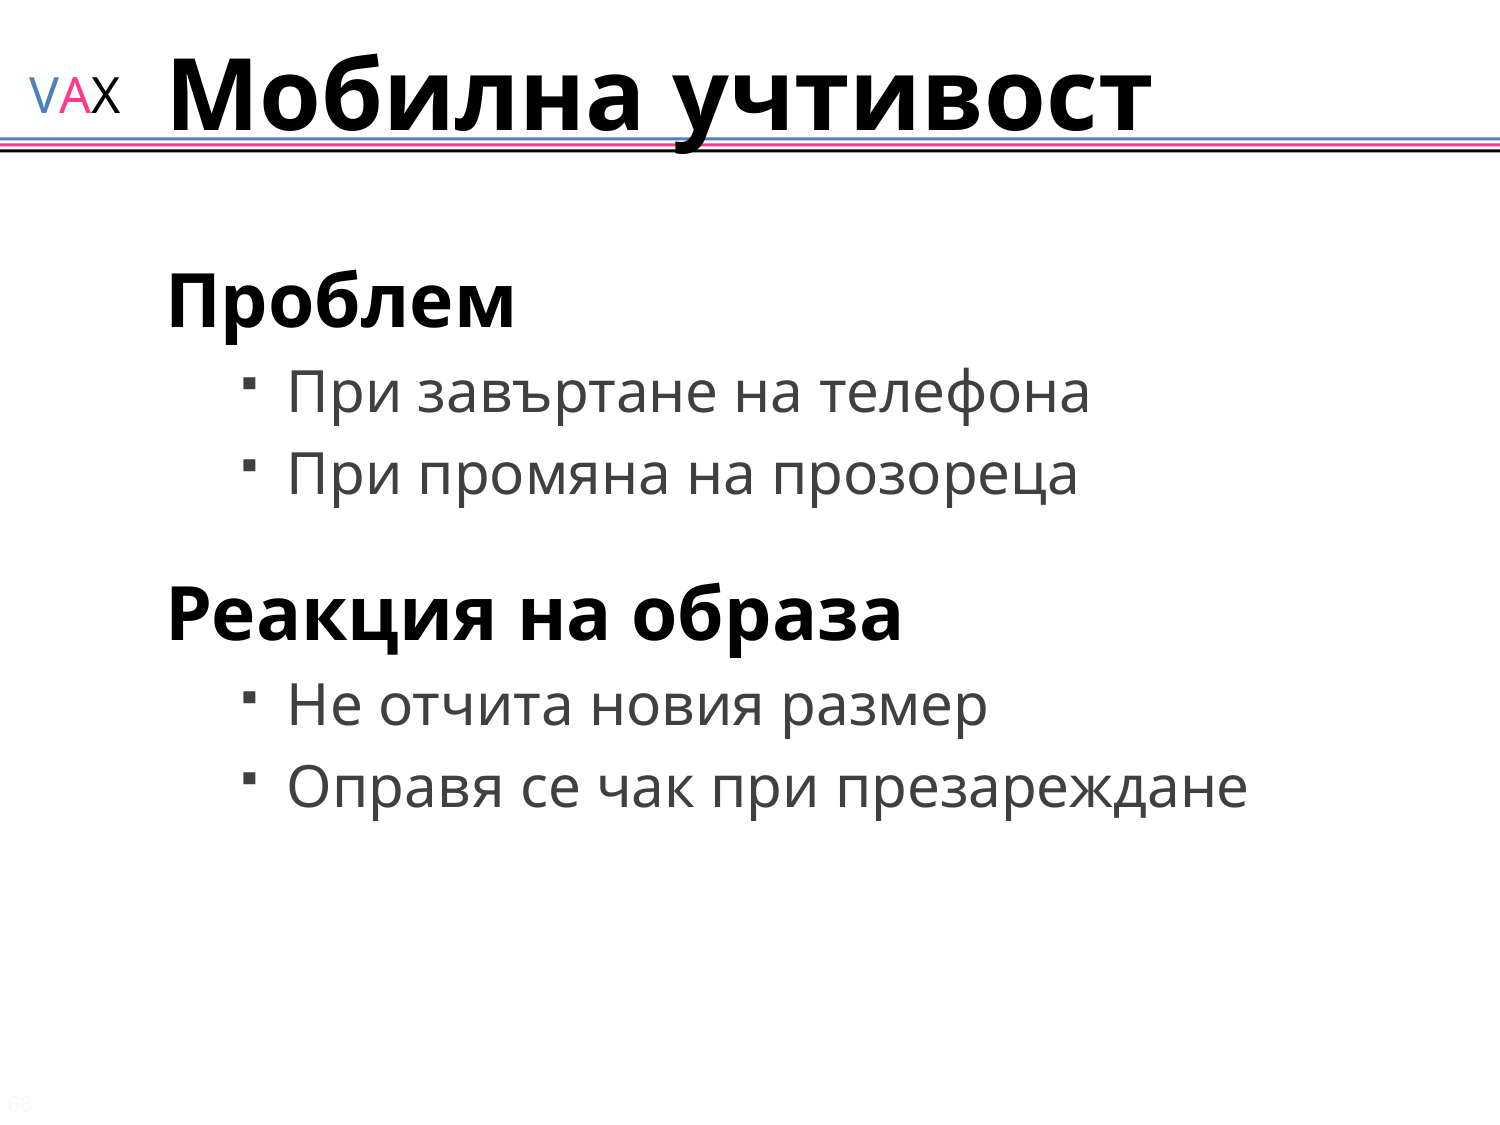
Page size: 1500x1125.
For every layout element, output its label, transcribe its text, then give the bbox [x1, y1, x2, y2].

title Мобилна учтивост [0, 37, 1500, 144]
list Проблем При завъртане на телефона При промяна на прозореца Реакция на образа Не отчита новия размер Оправя се чак при презареждане [150, 200, 1488, 1113]
